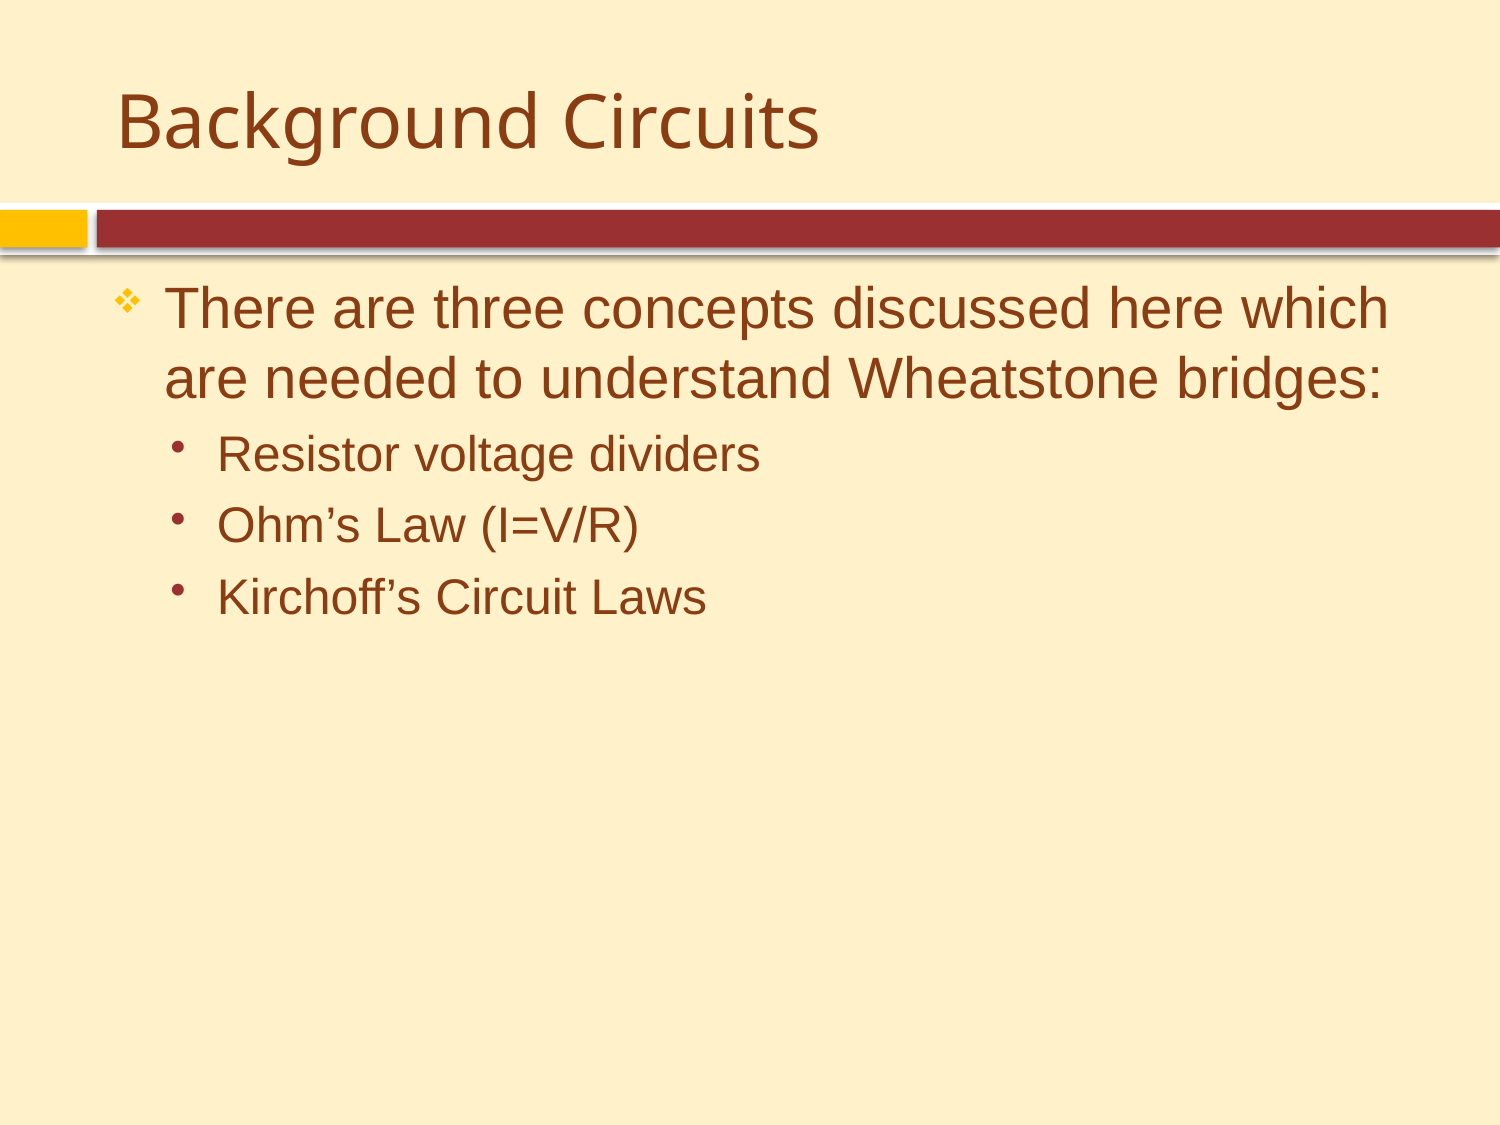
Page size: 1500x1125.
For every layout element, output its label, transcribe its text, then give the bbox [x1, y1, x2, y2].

title Background Circuits [100, 37, 1438, 200]
list There are three concepts discussed here which are needed to understand Wheatstone bridges: Resistor voltage dividers Ohm’s Law (I=V/R) Kirchoff’s Circuit Laws [96, 262, 1500, 1076]
